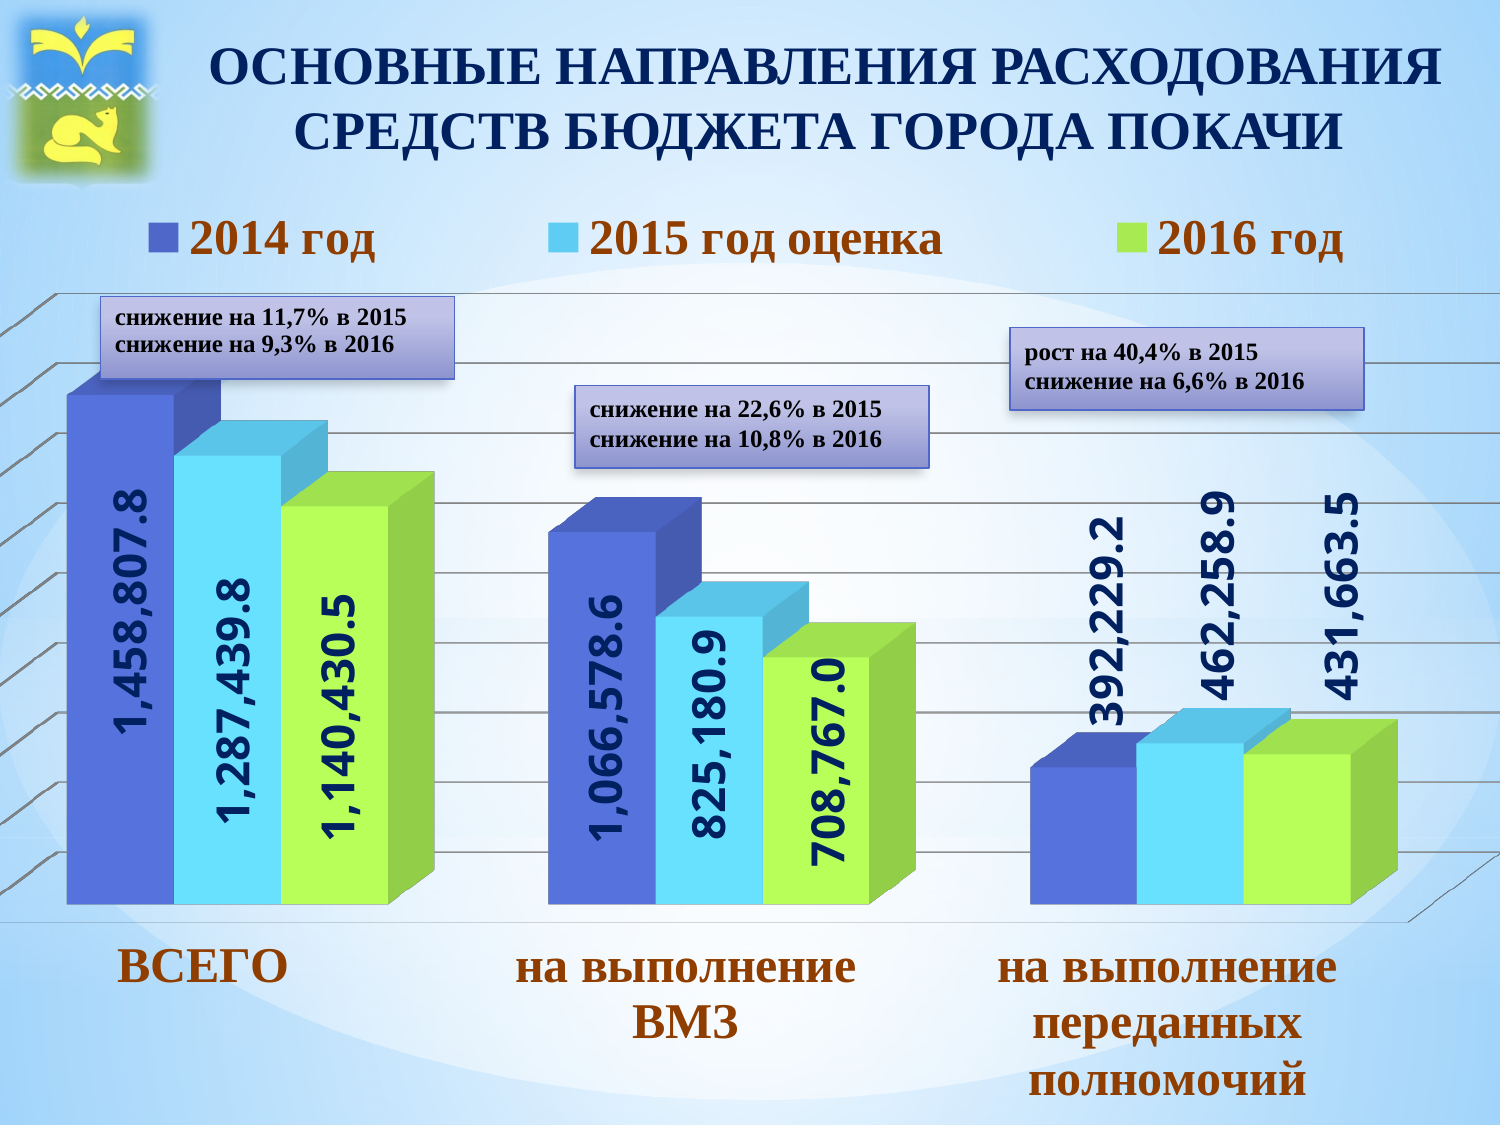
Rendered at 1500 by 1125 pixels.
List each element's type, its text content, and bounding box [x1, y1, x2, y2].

picture [0, 0, 165, 187]
title ОСНОВНЫЕ НАПРАВЛЕНИЯ РАСХОДОВАНИЯ СРЕДСТВ БЮДЖЕТА ГОРОДА ПОКАЧИ [169, 23, 1500, 142]
chart [0, 187, 1500, 1125]
